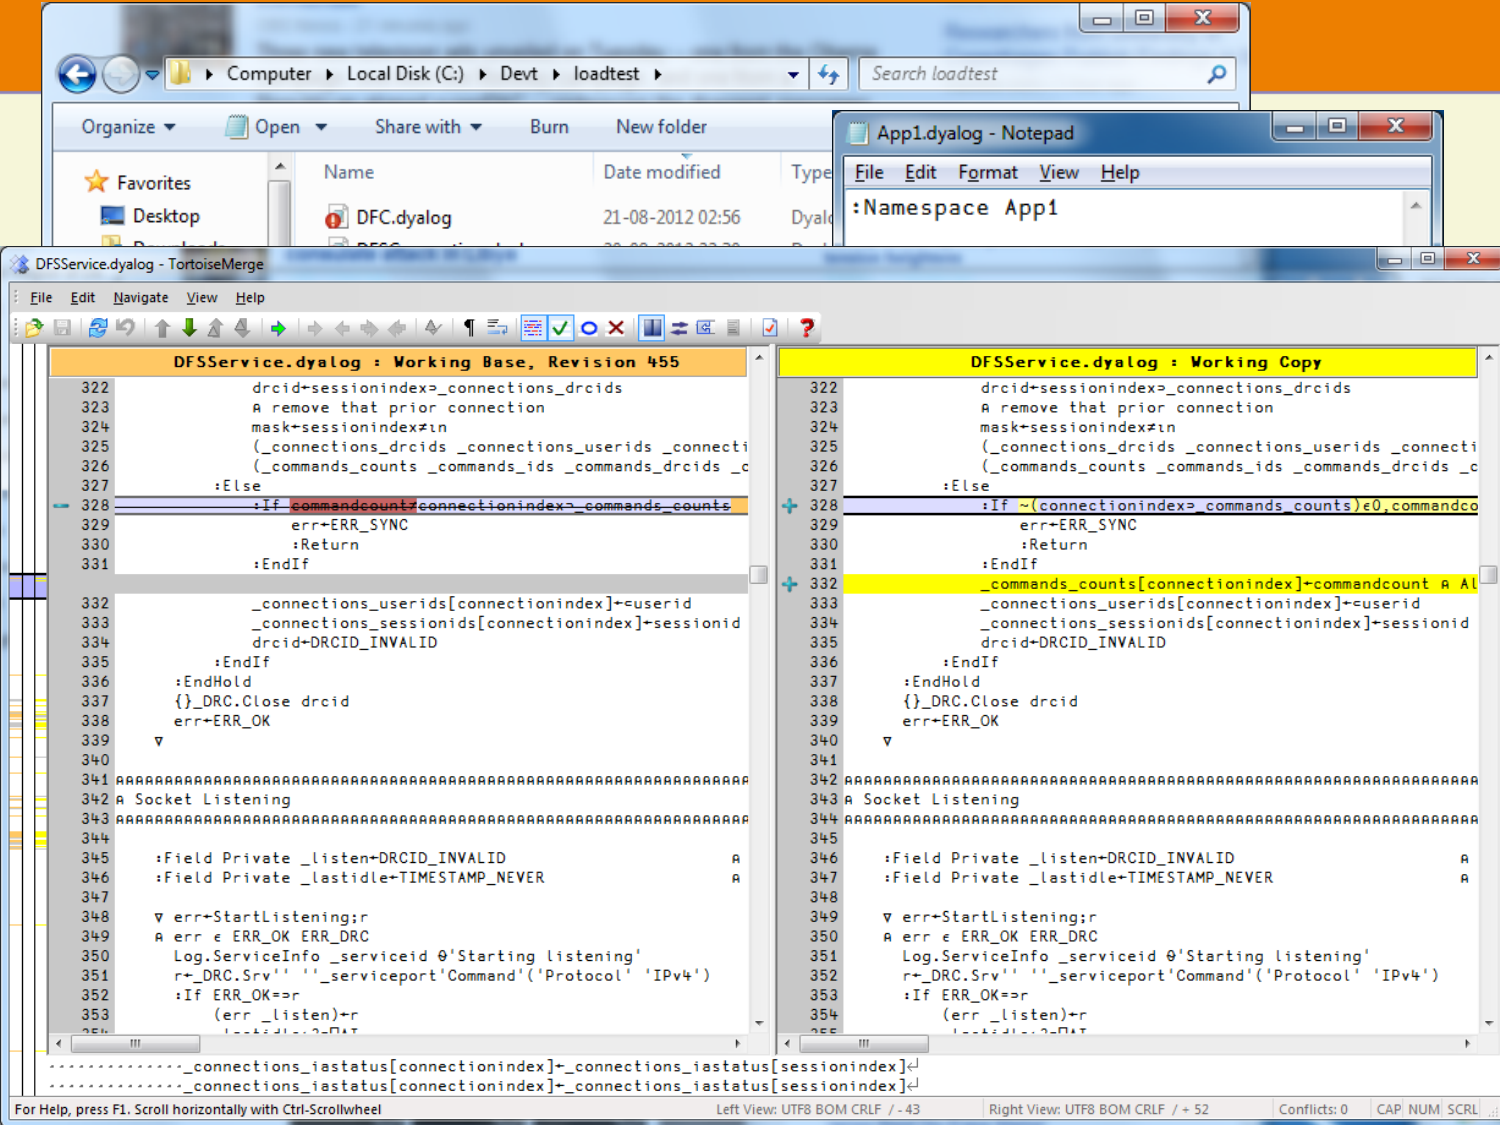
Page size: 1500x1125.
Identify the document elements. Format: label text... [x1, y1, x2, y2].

title APL Source Code [1256, 99, 1388, 109]
picture [0, 0, 1500, 1125]
